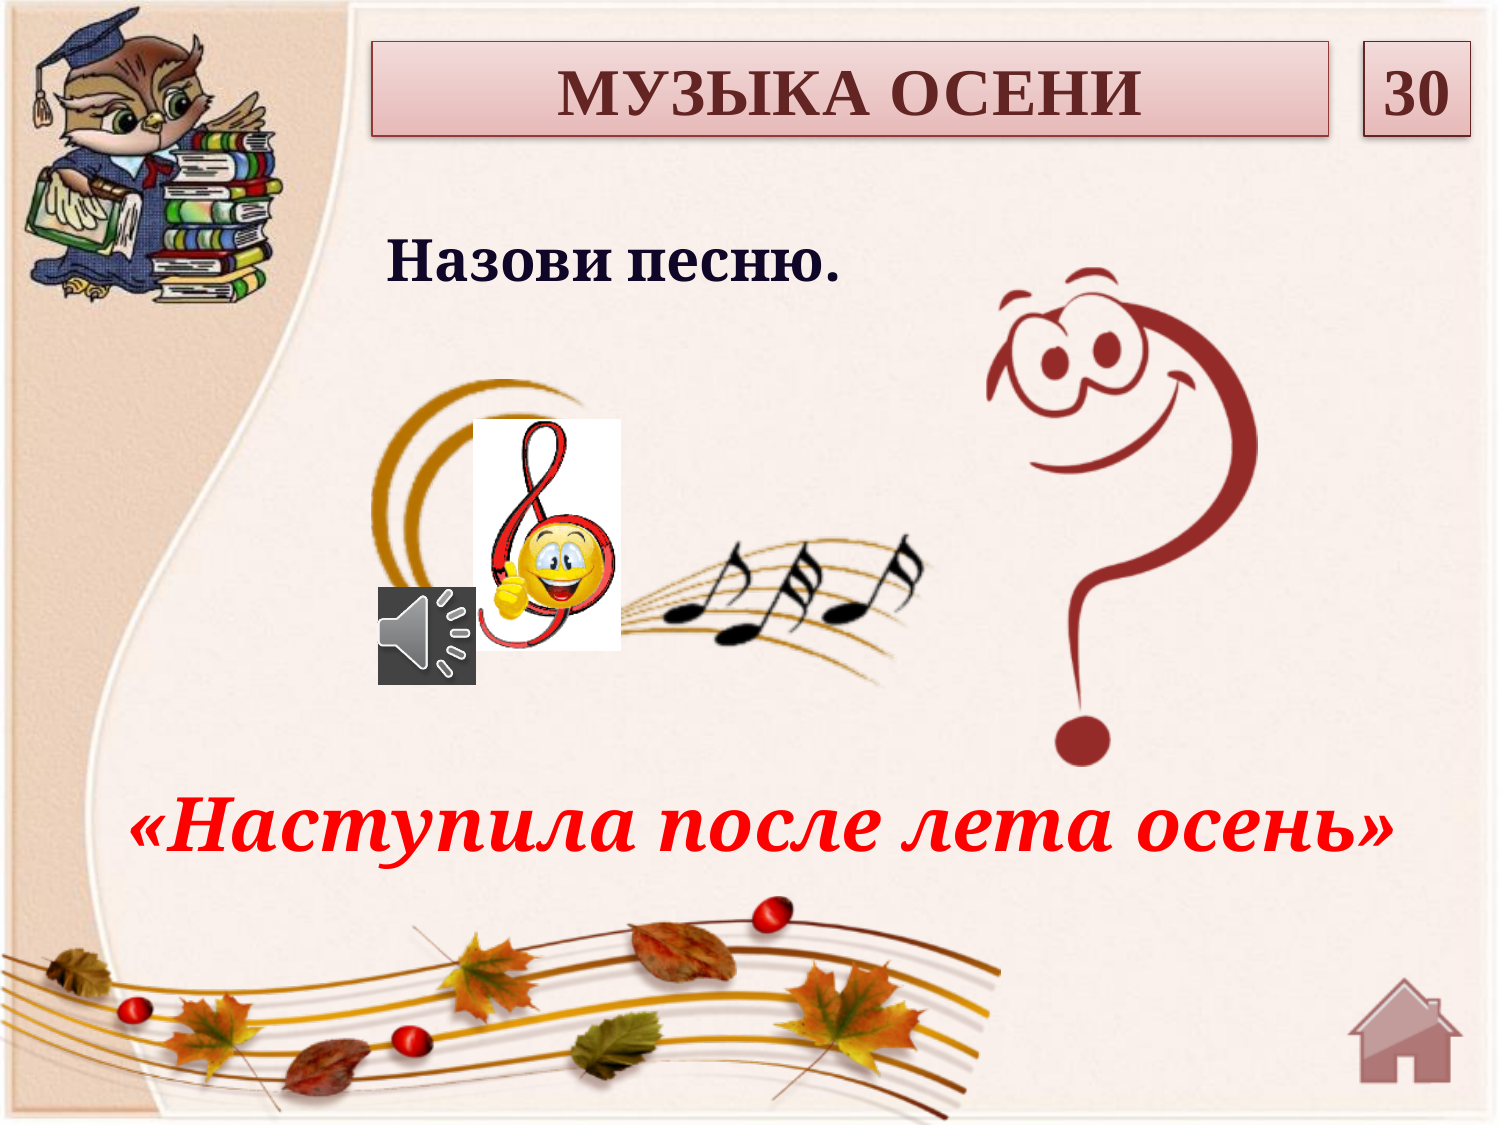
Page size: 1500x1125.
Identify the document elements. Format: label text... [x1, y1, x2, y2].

picture [0, 0, 1500, 1125]
text_box 30 [1363, 41, 1471, 137]
text_box «Наступила после лета осень» [112, 769, 1471, 875]
text_box МУЗЫКА ОСЕНИ [371, 41, 1329, 137]
text_box Назови песню. [371, 215, 1049, 301]
